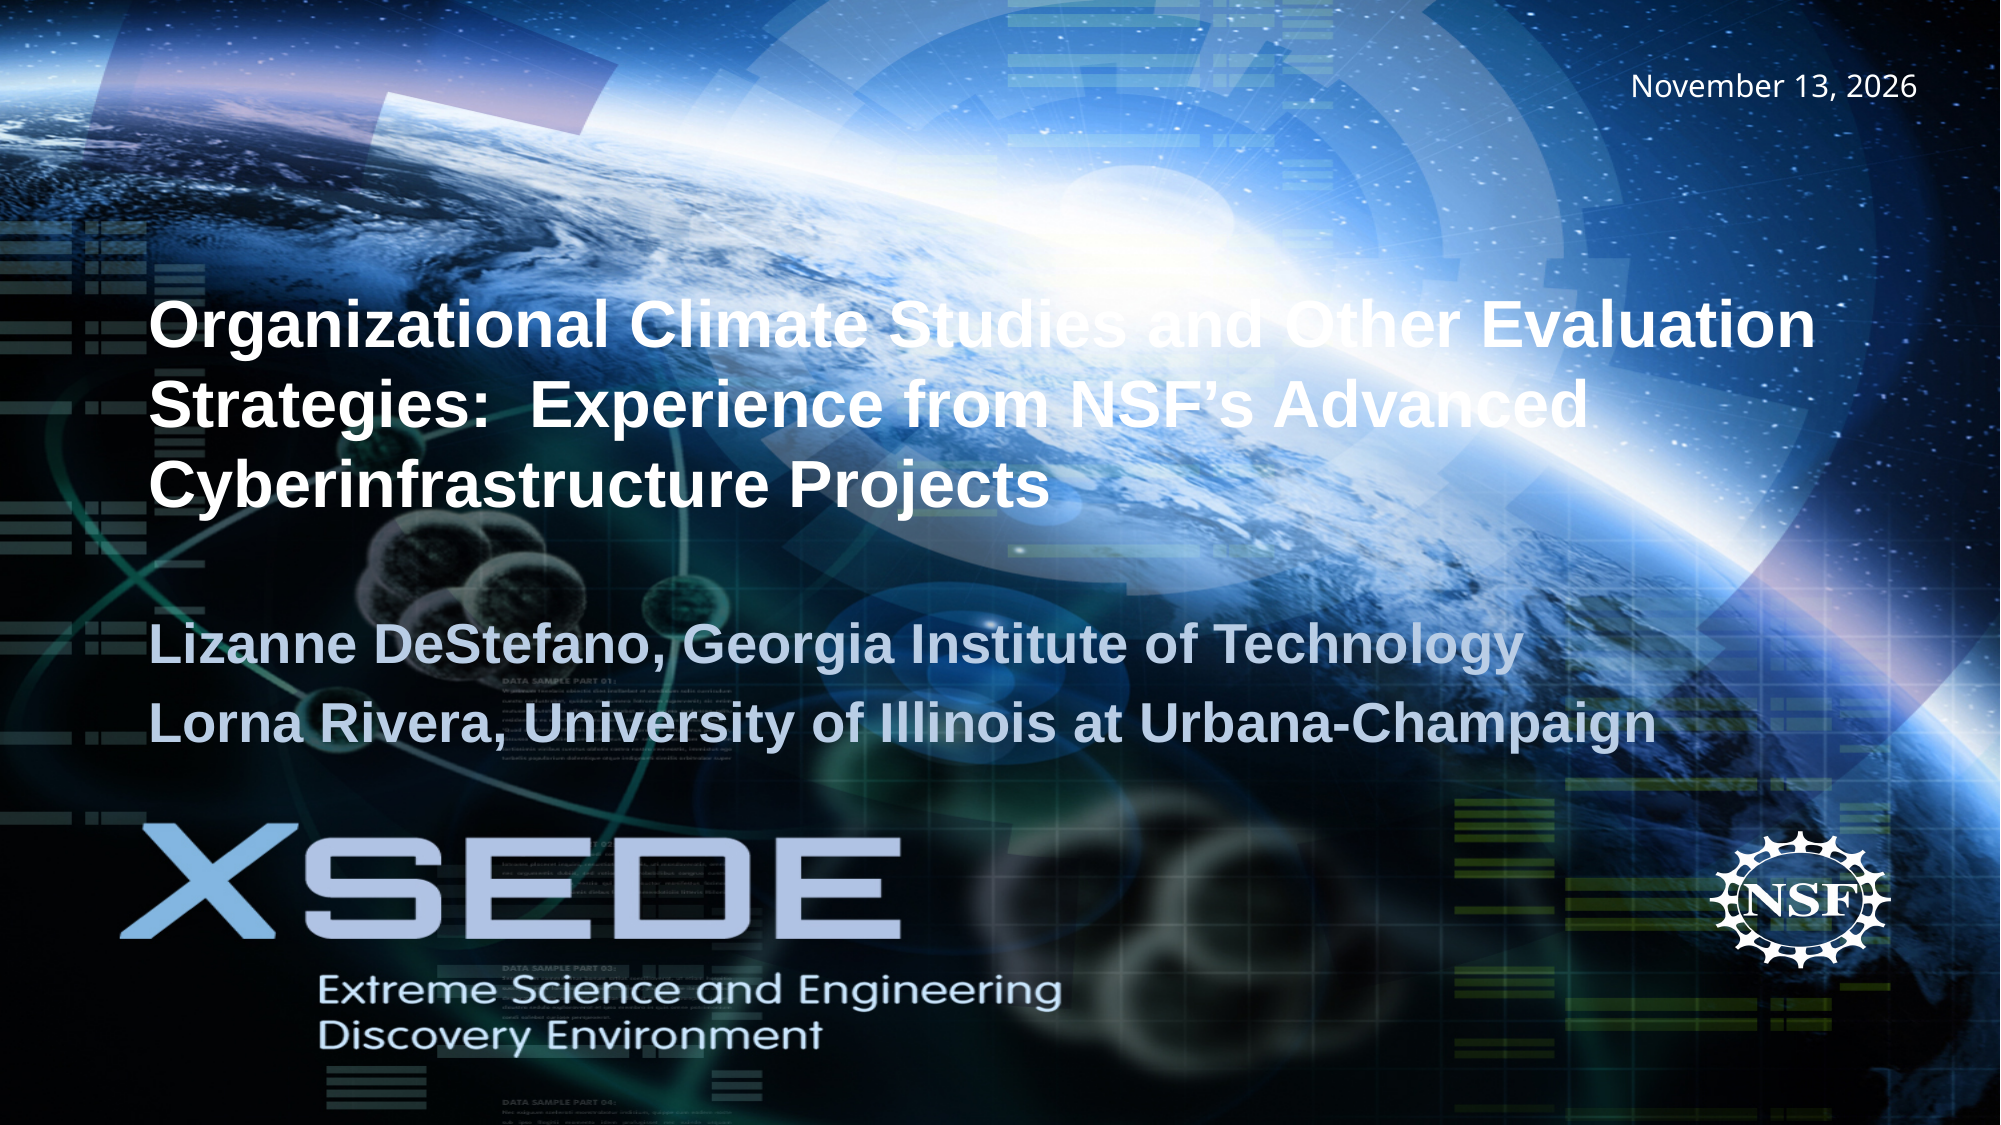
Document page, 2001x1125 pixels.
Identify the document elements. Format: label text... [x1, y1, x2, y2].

title Organizational Climate Studies and Other Evaluation Strategies: Experience from NSF’s Advanced Cyberinfrastructure Projects [133, 214, 1917, 588]
picture [0, 0, 2000, 1125]
subtitle Lizanne DeStefano, Georgia Institute of Technology Lorna Rivera, University of Illinois at Urbana-Champaign [133, 599, 1917, 684]
